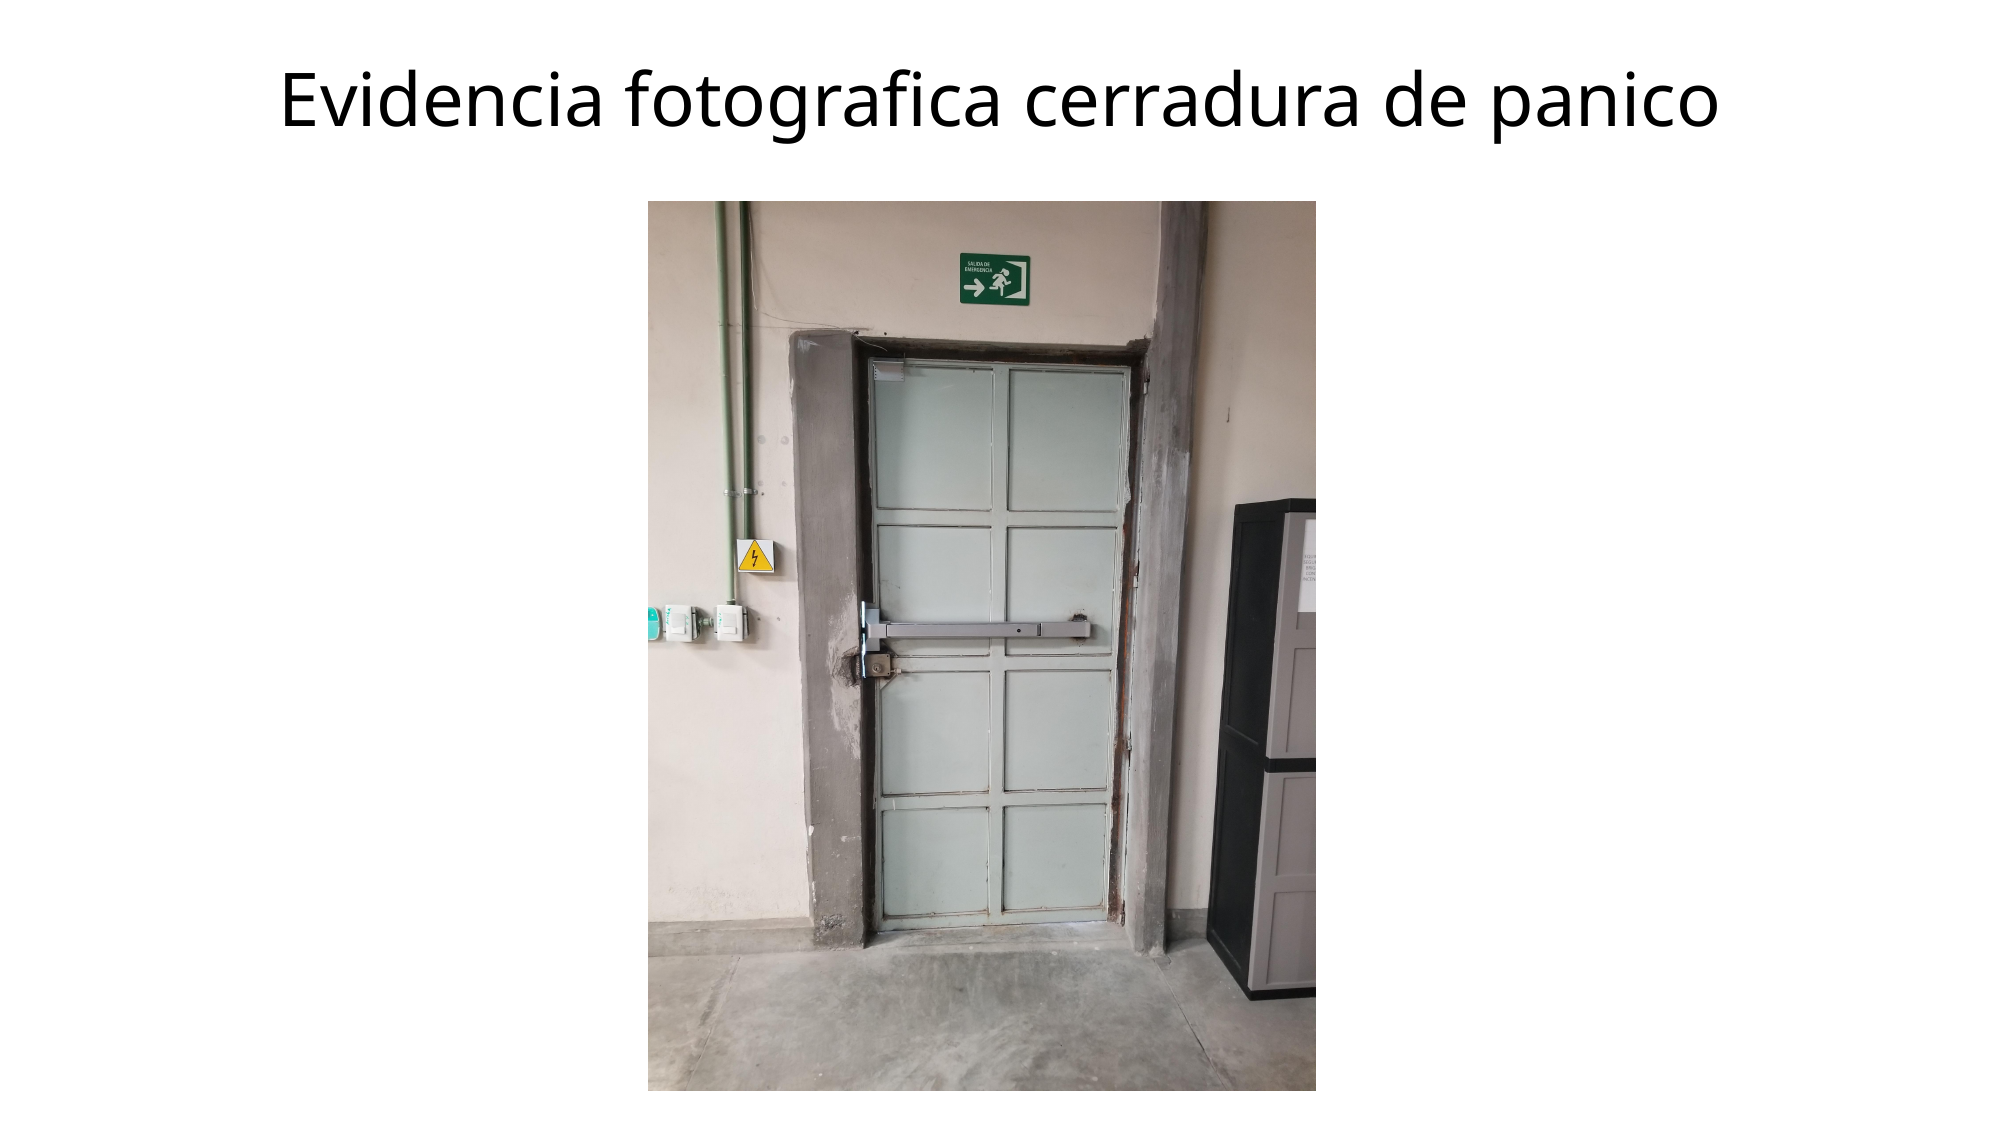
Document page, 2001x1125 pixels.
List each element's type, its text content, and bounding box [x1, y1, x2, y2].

title Evidencia fotografica cerradura de panico [249, 34, 1750, 151]
picture [648, 201, 1316, 1091]
